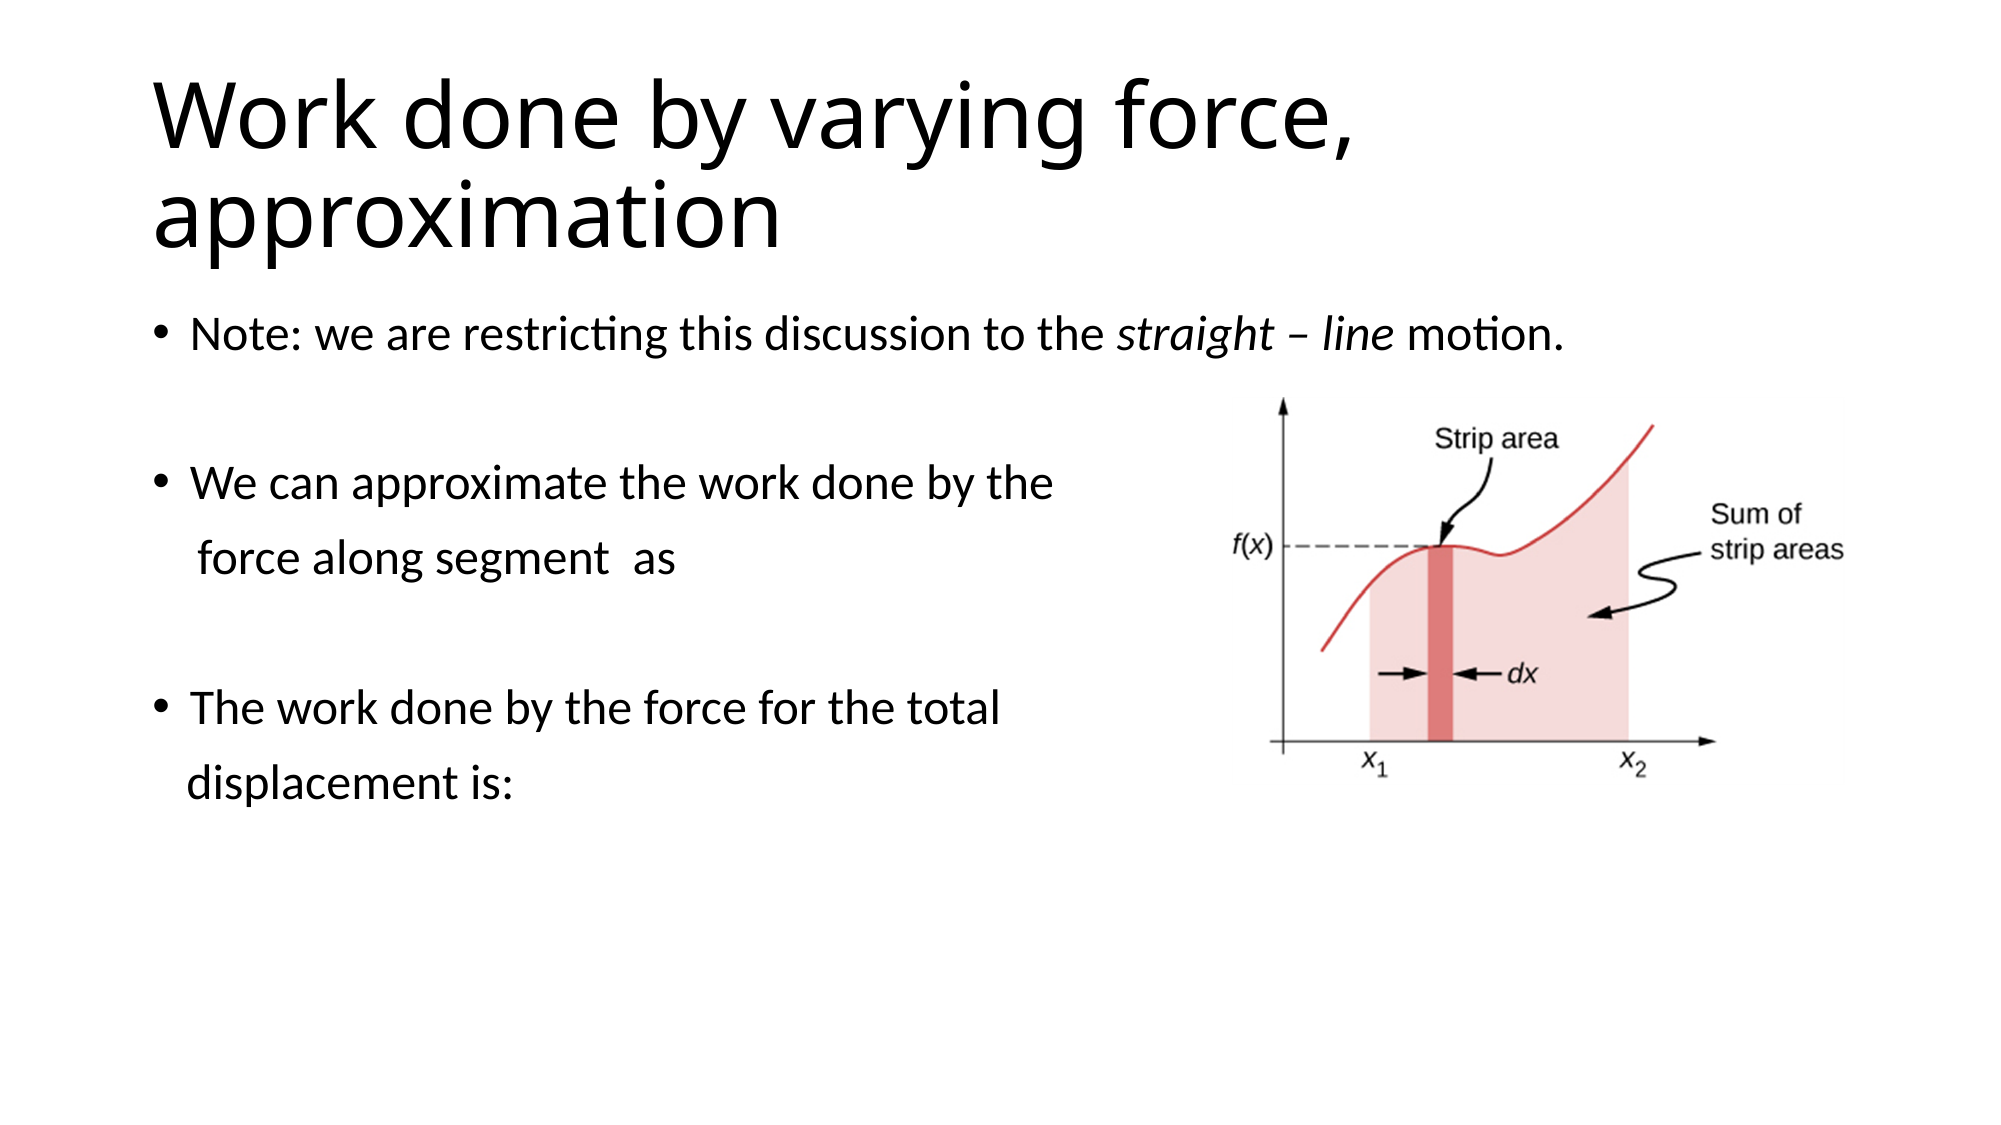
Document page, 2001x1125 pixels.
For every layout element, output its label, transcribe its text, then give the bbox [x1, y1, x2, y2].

title Work done by varying force, approximation [137, 59, 1863, 278]
picture [1092, 397, 1984, 785]
